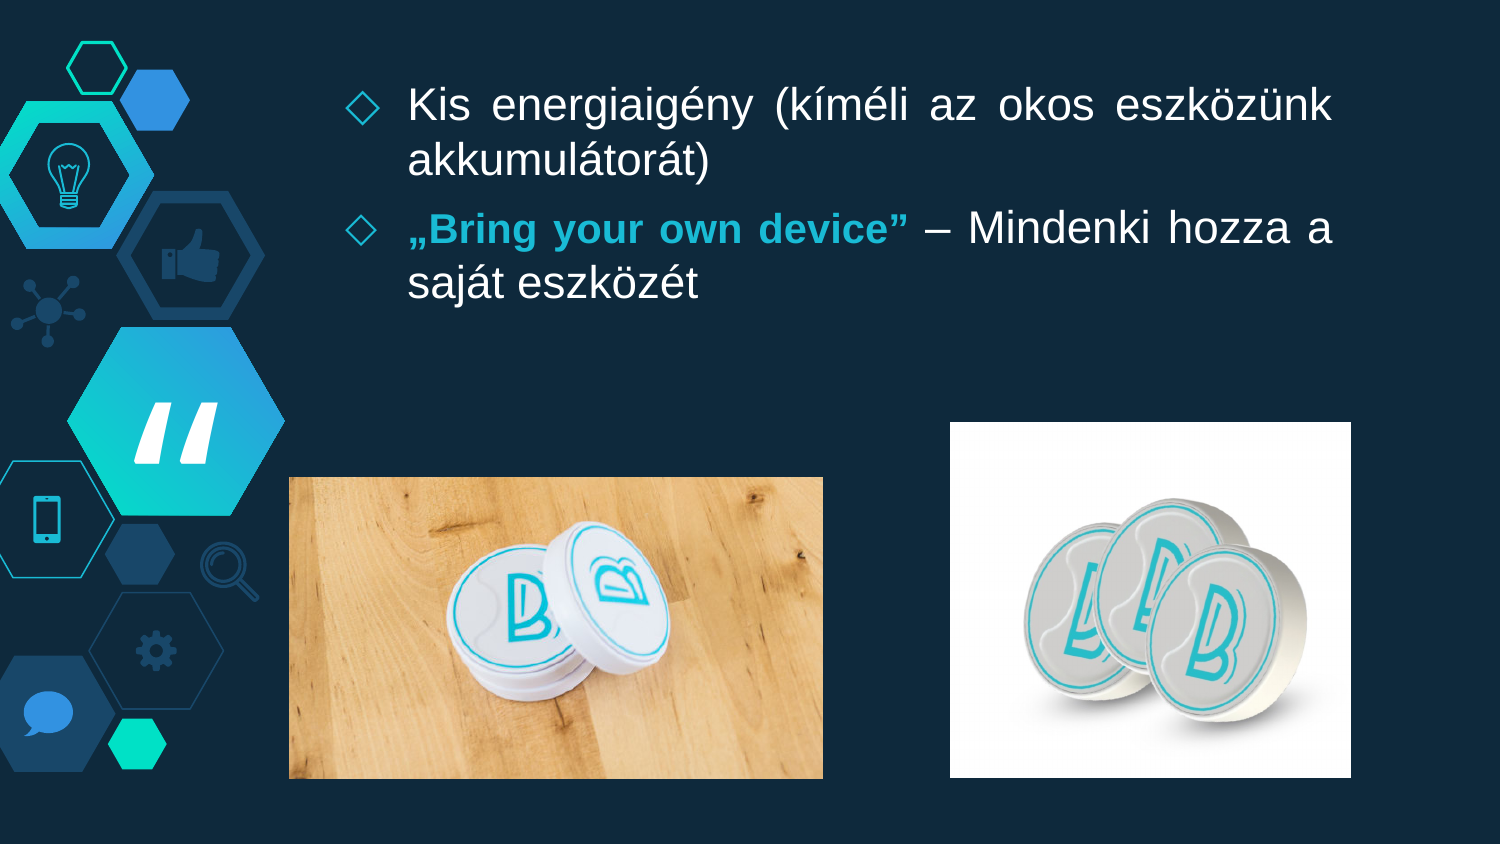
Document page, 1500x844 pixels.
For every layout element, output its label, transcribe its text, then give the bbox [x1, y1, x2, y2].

list Kis energiaigény (kíméli az okos eszközünk akkumulátorát) „Bring your own device” – Mindenki hozza a saját eszközét [317, 196, 1348, 331]
picture [288, 477, 824, 779]
picture [950, 422, 1351, 779]
